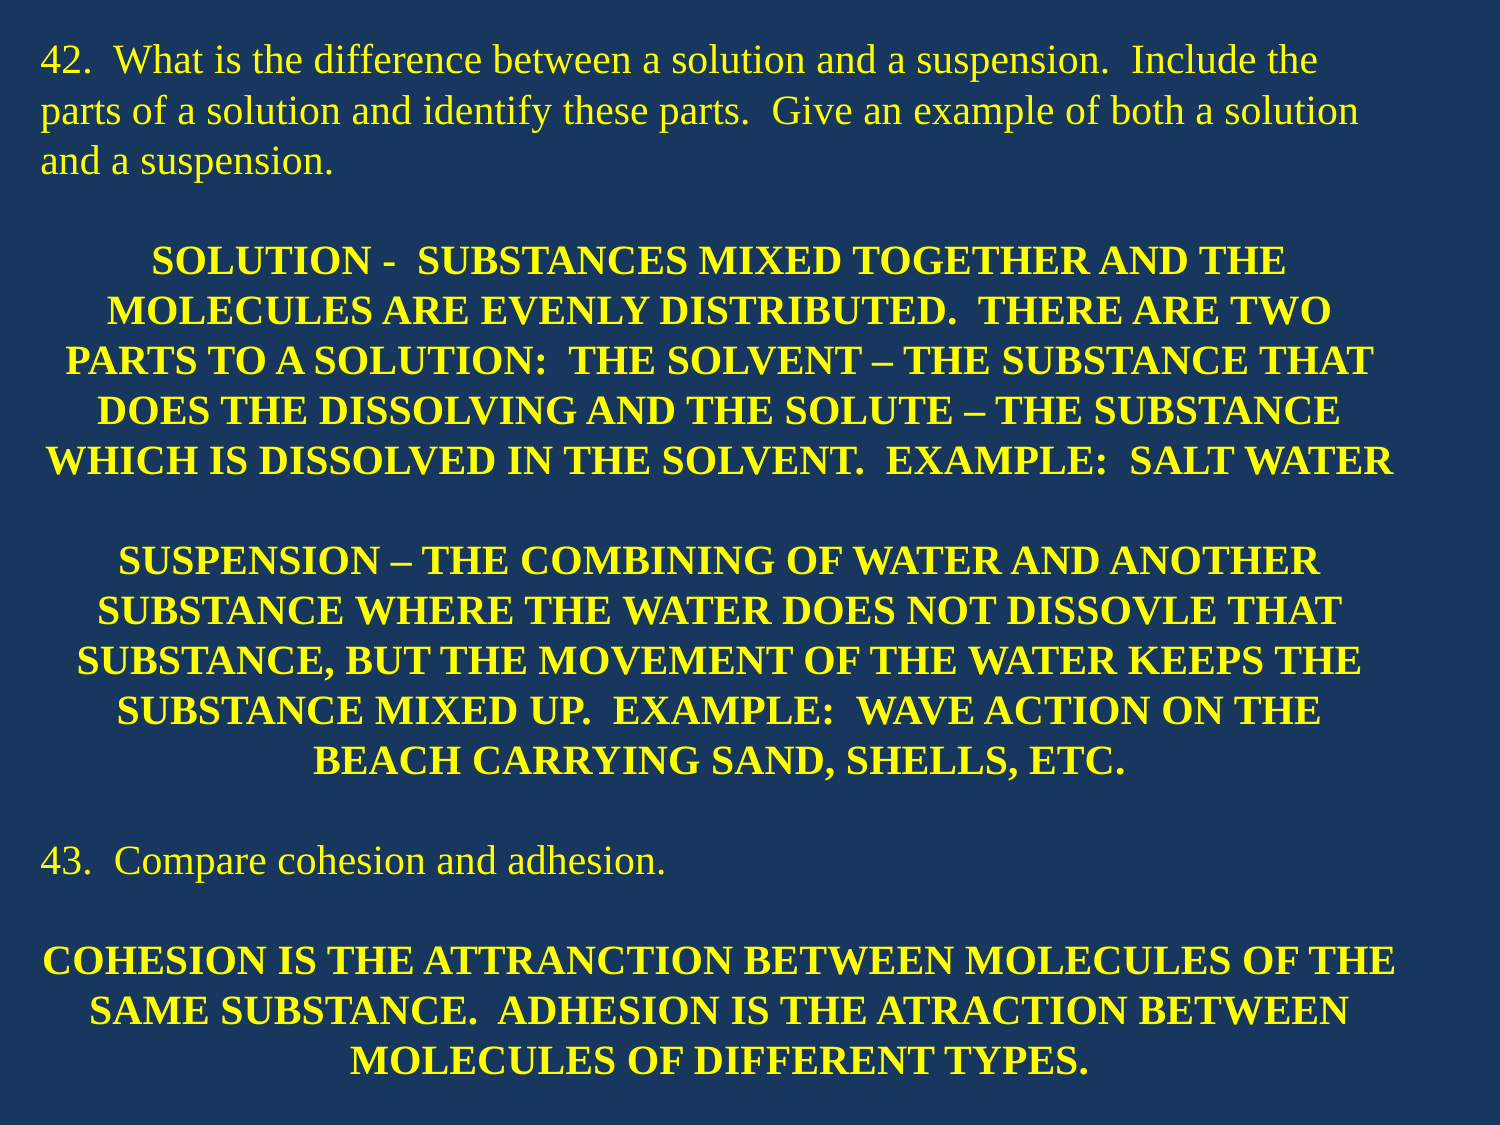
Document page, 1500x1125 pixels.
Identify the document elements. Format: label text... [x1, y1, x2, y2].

text_box 42. What is the difference between a solution and a suspension. Include the parts of a solution and identify these parts. Give an example of both a solution and a suspension. SOLUTION - SUBSTANCES MIXED TOGETHER AND THE MOLECULES ARE EVENLY DISTRIBUTED. THERE ARE TWO PARTS TO A SOLUTION: THE SOLVENT – THE SUBSTANCE THAT DOES THE DISSOLVING AND THE SOLUTE – THE SUBSTANCE WHICH IS DISSOLVED IN THE SOLVENT. EXAMPLE: SALT WATER SUSPENSION – THE COMBINING OF WATER AND ANOTHER SUBSTANCE WHERE THE WATER DOES NOT DISSOVLE THAT SUBSTANCE, BUT THE MOVEMENT OF THE WATER KEEPS THE SUBSTANCE MIXED UP. EXAMPLE: WAVE ACTION ON THE BEACH CARRYING SAND, SHELLS, ETC. 43. Compare cohesion and adhesion. COHESION IS THE ATTRANCTION BETWEEN MOLECULES OF THE SAME SUBSTANCE. ADHESION IS THE ATRACTION BETWEEN MOLECULES OF DIFFERENT TYPES. [25, 24, 1414, 1091]
